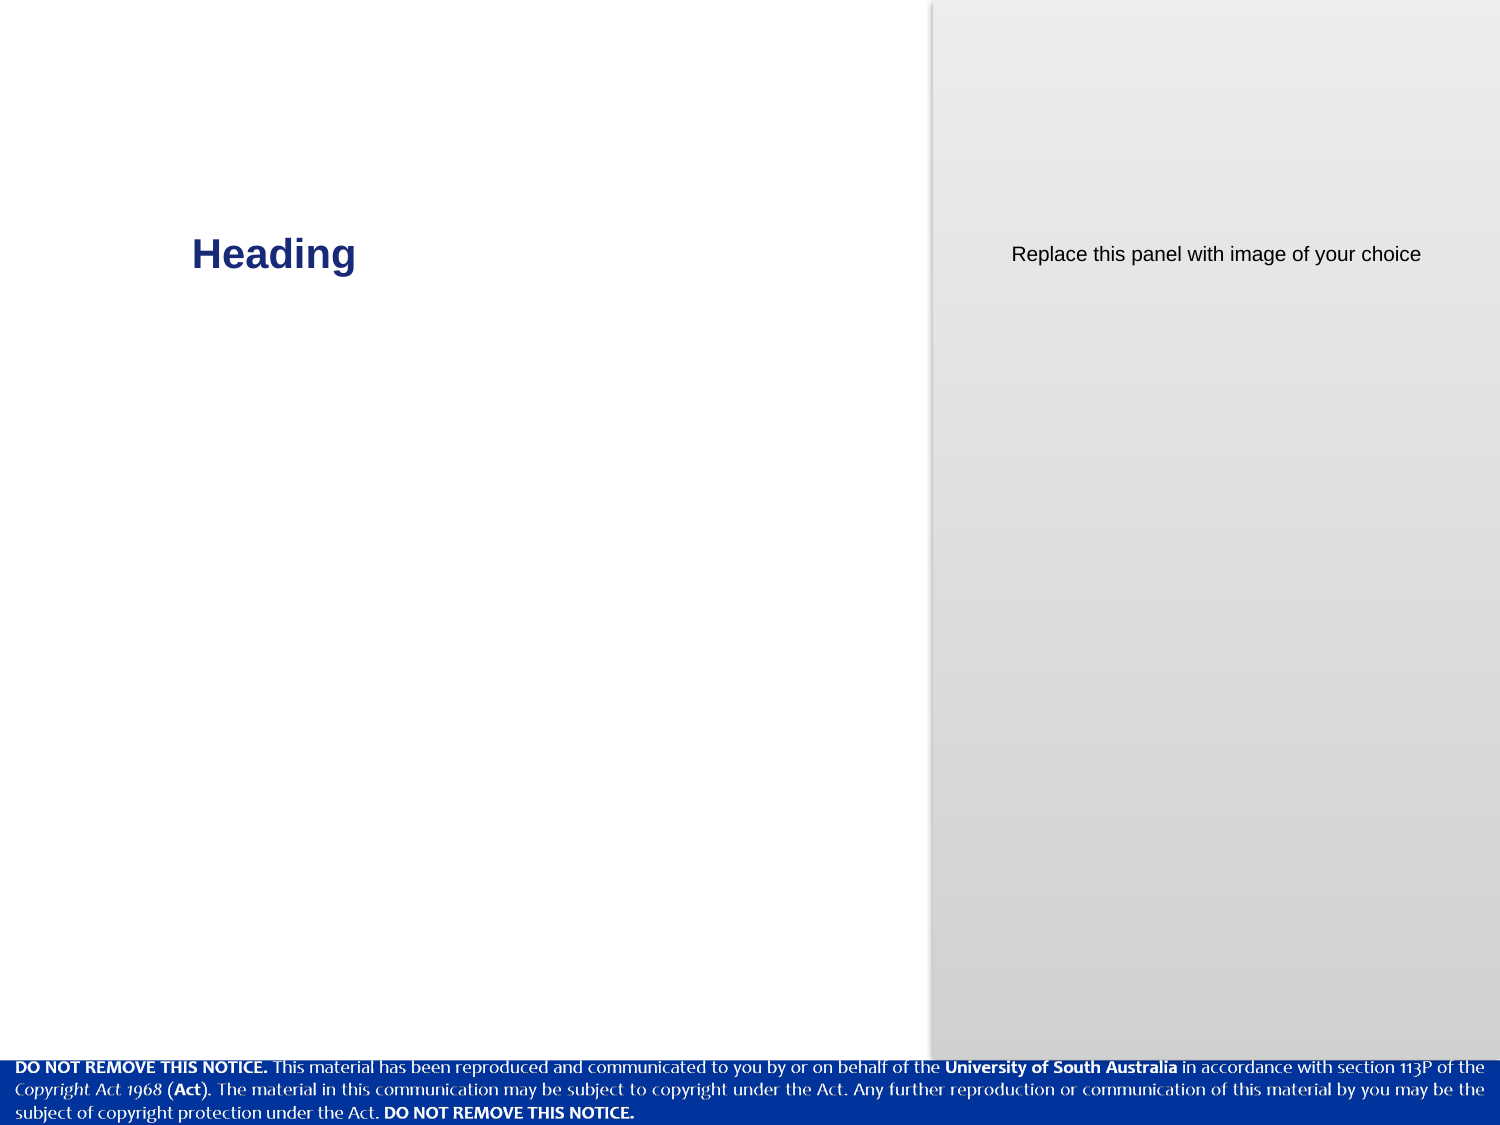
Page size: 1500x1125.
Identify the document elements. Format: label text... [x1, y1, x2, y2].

text_box Heading [177, 219, 844, 285]
text_box Replace this panel with image of your choice [932, 0, 1500, 1047]
picture [0, 1048, 1500, 1125]
